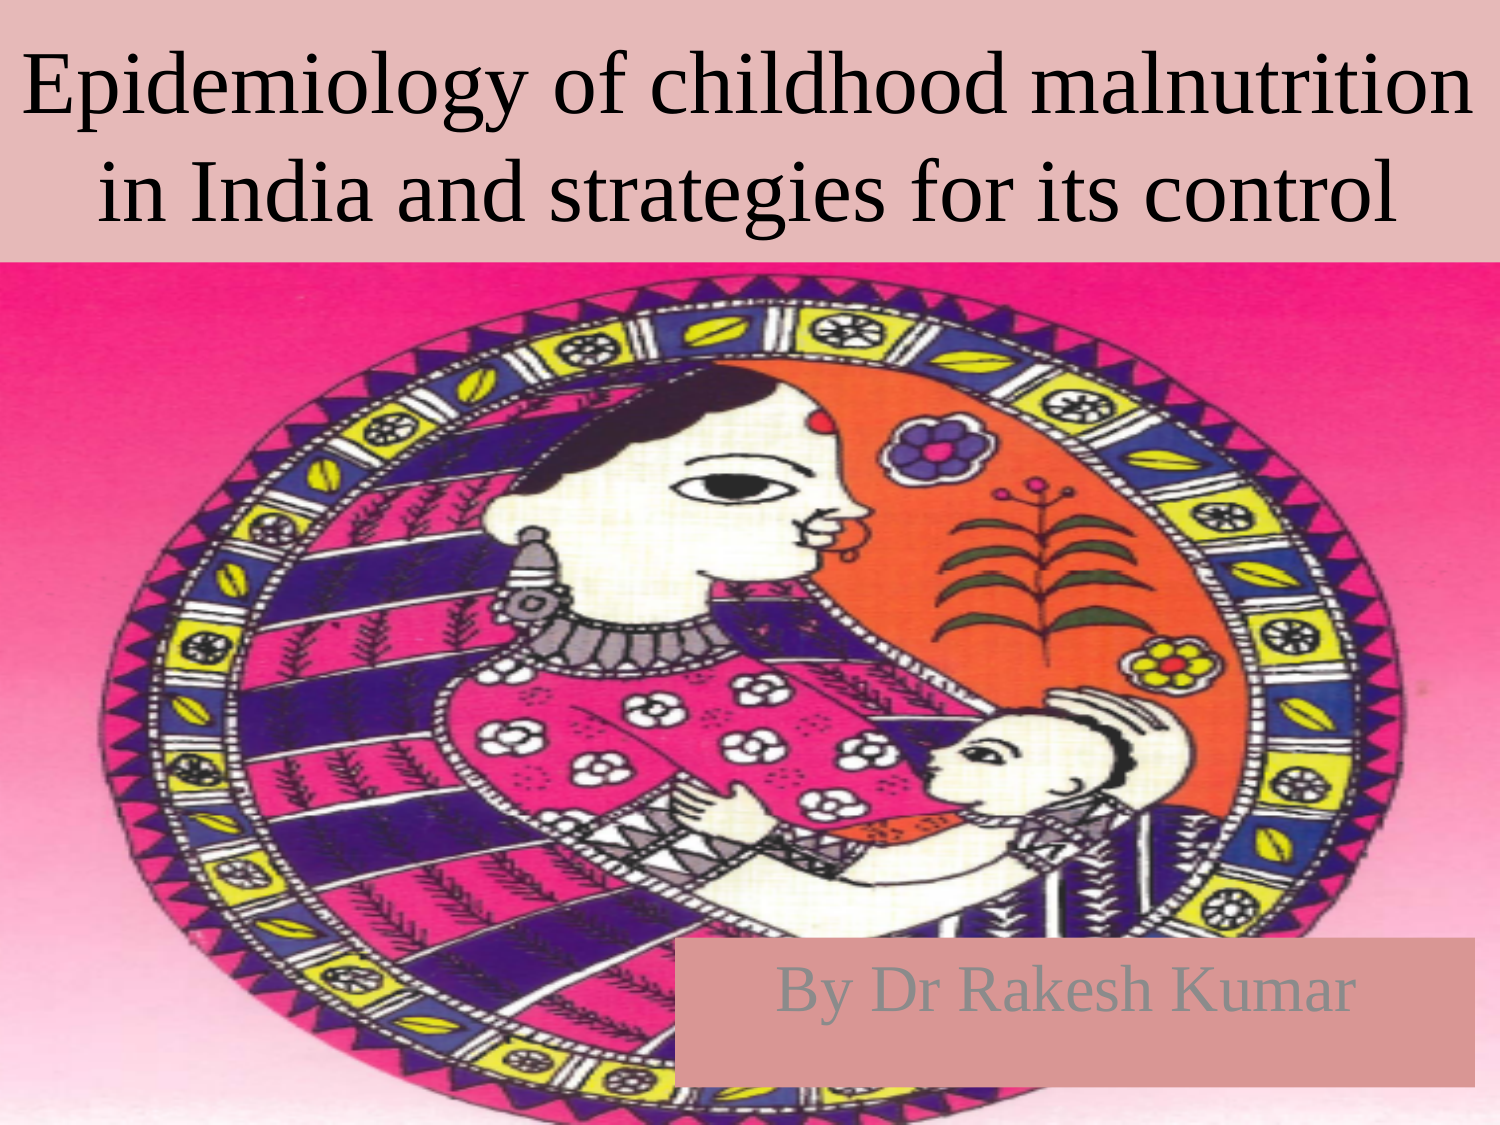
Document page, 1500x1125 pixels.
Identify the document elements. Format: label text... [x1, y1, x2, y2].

title Epidemiology of childhood malnutrition in India and strategies for its control [0, 0, 1500, 261]
picture [0, 262, 1500, 1125]
